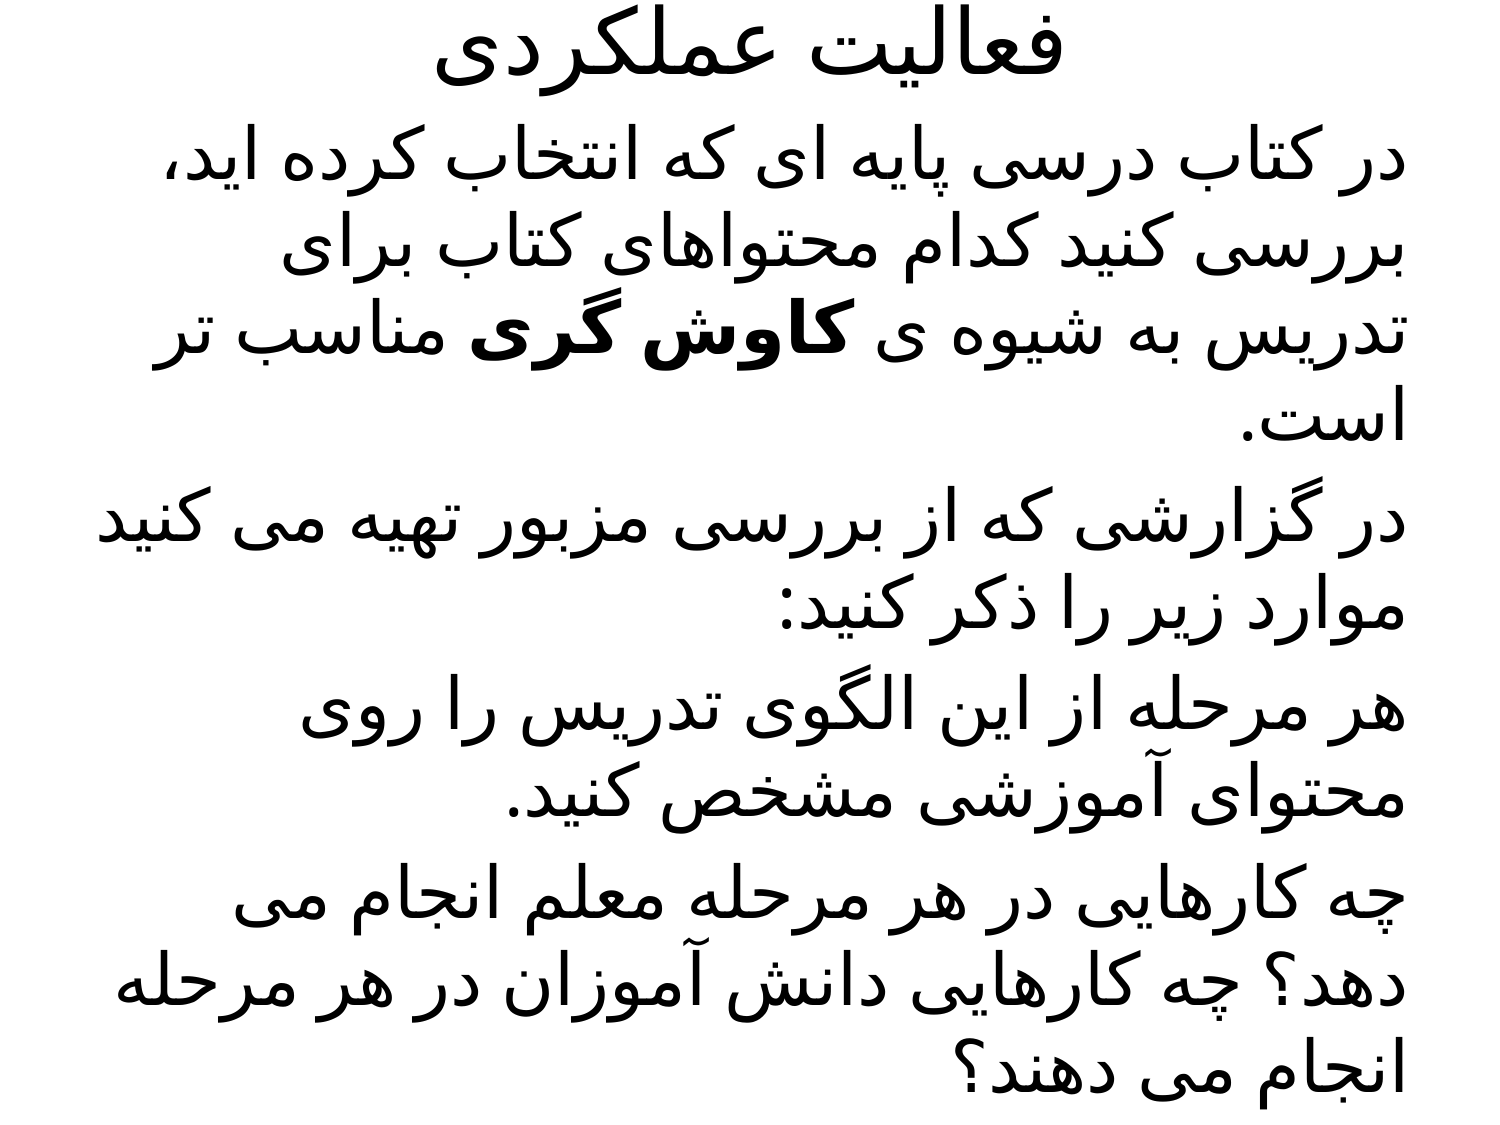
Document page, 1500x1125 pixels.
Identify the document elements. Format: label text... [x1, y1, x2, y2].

list در کتاب درسی پایه ای که انتخاب کرده اید، بررسی کنید کدام محتواهای کتاب برای تدریس به شیوه ی کاوش گری مناسب تر است. در گزارشی که از بررسی مزبور تهیه می کنید موارد زیر را ذکر کنید: هر مرحله از این الگوی تدریس را روی محتوای آموزشی مشخص کنید. چه کارهایی در هر مرحله معلم انجام می دهد؟ چه کارهایی دانش آموزان در هر مرحله انجام می دهند؟ [75, 99, 1425, 1125]
title فعالیت عملکردی [75, 0, 1425, 99]
